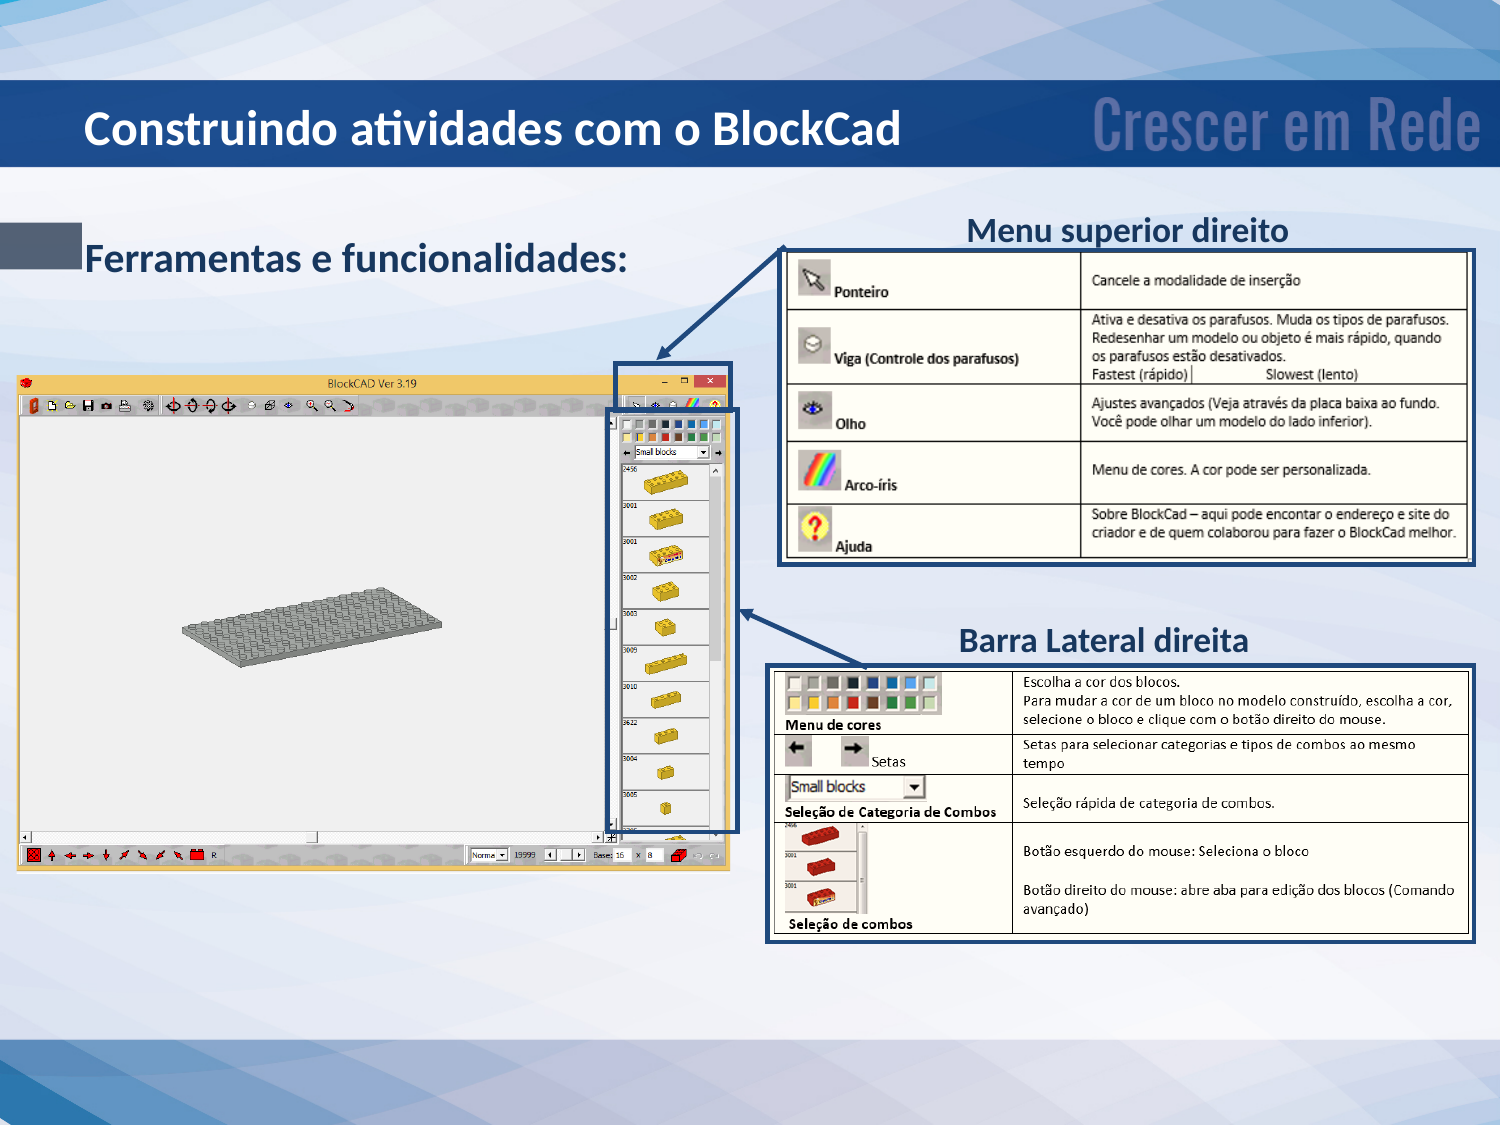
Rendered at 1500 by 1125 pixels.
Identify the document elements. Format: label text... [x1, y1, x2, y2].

picture [781, 252, 1472, 563]
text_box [655, 245, 786, 361]
text_box Ferramentas e funcionalidades: [70, 198, 1418, 288]
text_box Menu superior direito [878, 199, 1385, 250]
picture [0, 0, 1500, 1125]
text_box Barra Lateral direita [869, 609, 1362, 666]
text_box Construindo atividades com o BlockCad [70, 88, 1430, 163]
text_box [615, 363, 731, 374]
text_box [0, 220, 70, 272]
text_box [738, 609, 868, 669]
